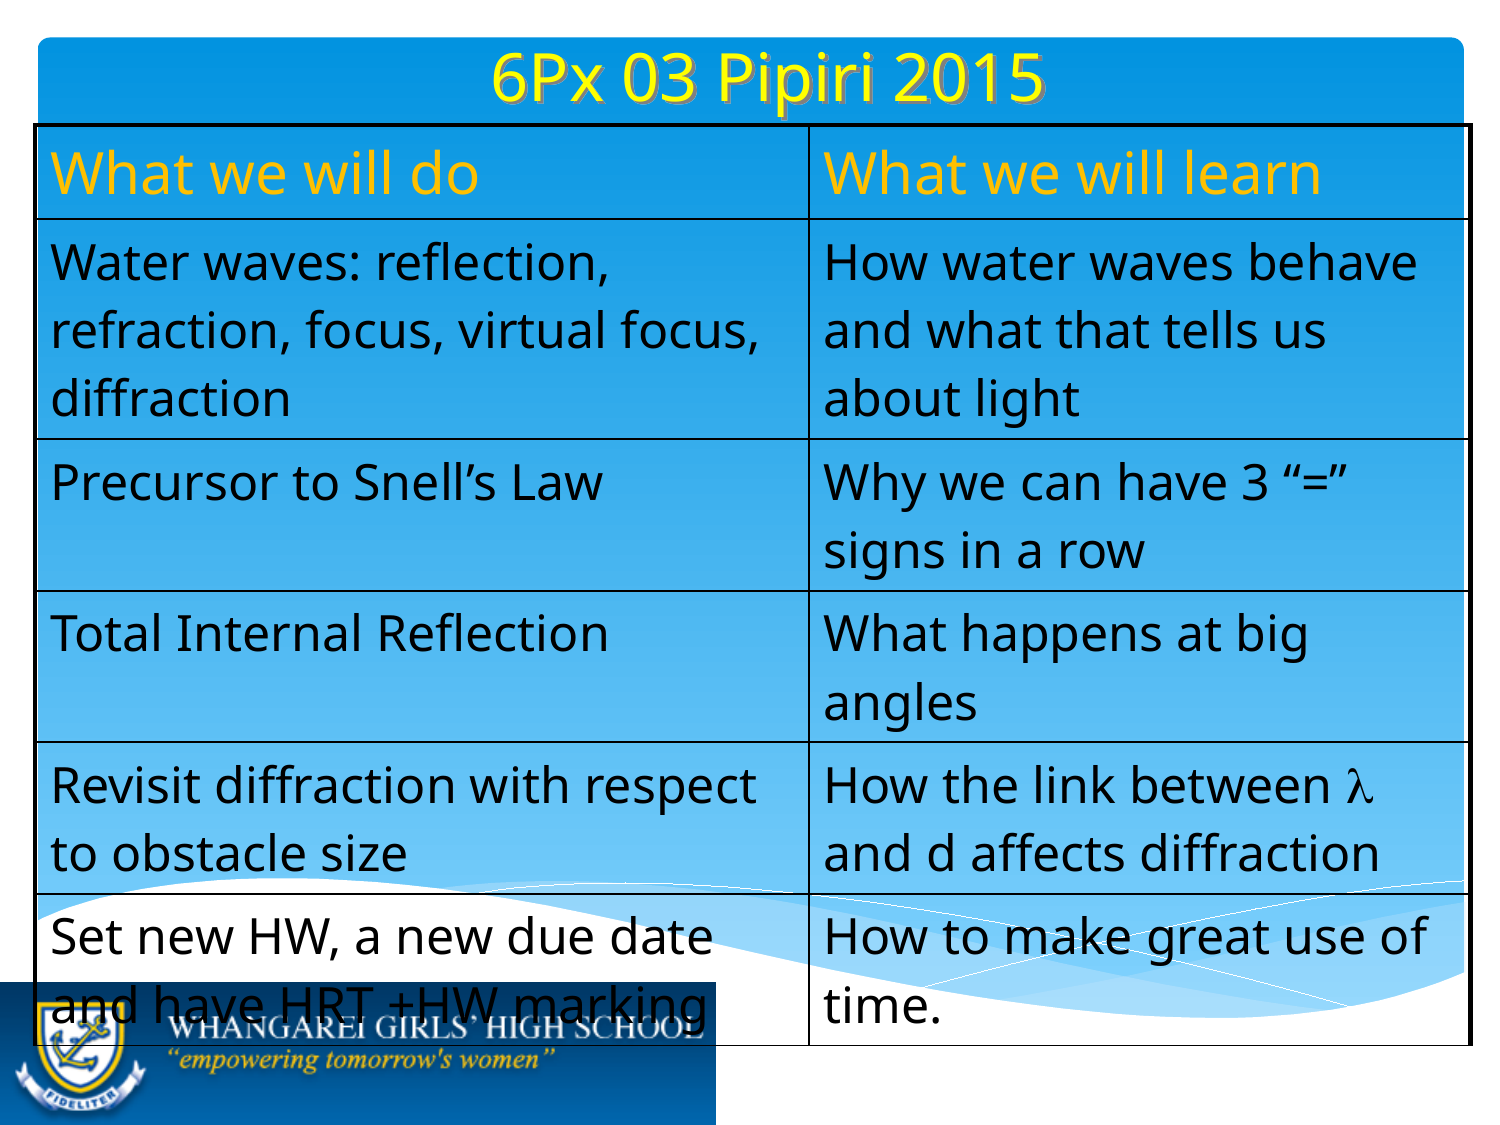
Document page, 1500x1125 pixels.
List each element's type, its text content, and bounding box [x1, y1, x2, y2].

table_header What we will do [37, 127, 808, 218]
text_box 6Px 03 Pipiri 2015 [162, 24, 1375, 123]
table_header What we will learn [810, 127, 1468, 218]
table_cell How the link between  and d affects diffraction [810, 743, 1468, 893]
table_cell Revisit diffraction with respect to obstacle size [37, 743, 808, 893]
table_cell What happens at big angles [810, 592, 1468, 741]
table_cell How to make great use of time. [810, 895, 1468, 1045]
table_cell Precursor to Snell’s Law [37, 440, 808, 590]
table_cell Water waves: reflection, refraction, focus, virtual focus, diffraction [37, 220, 808, 438]
table_cell Total Internal Reflection [37, 592, 808, 741]
table_cell Why we can have 3 “=” signs in a row [810, 440, 1468, 590]
table_cell How water waves behave and what that tells us about light [810, 220, 1468, 438]
picture [0, 982, 716, 1125]
table_cell Set new HW, a new due date and have HRT +HW marking [37, 895, 808, 1045]
